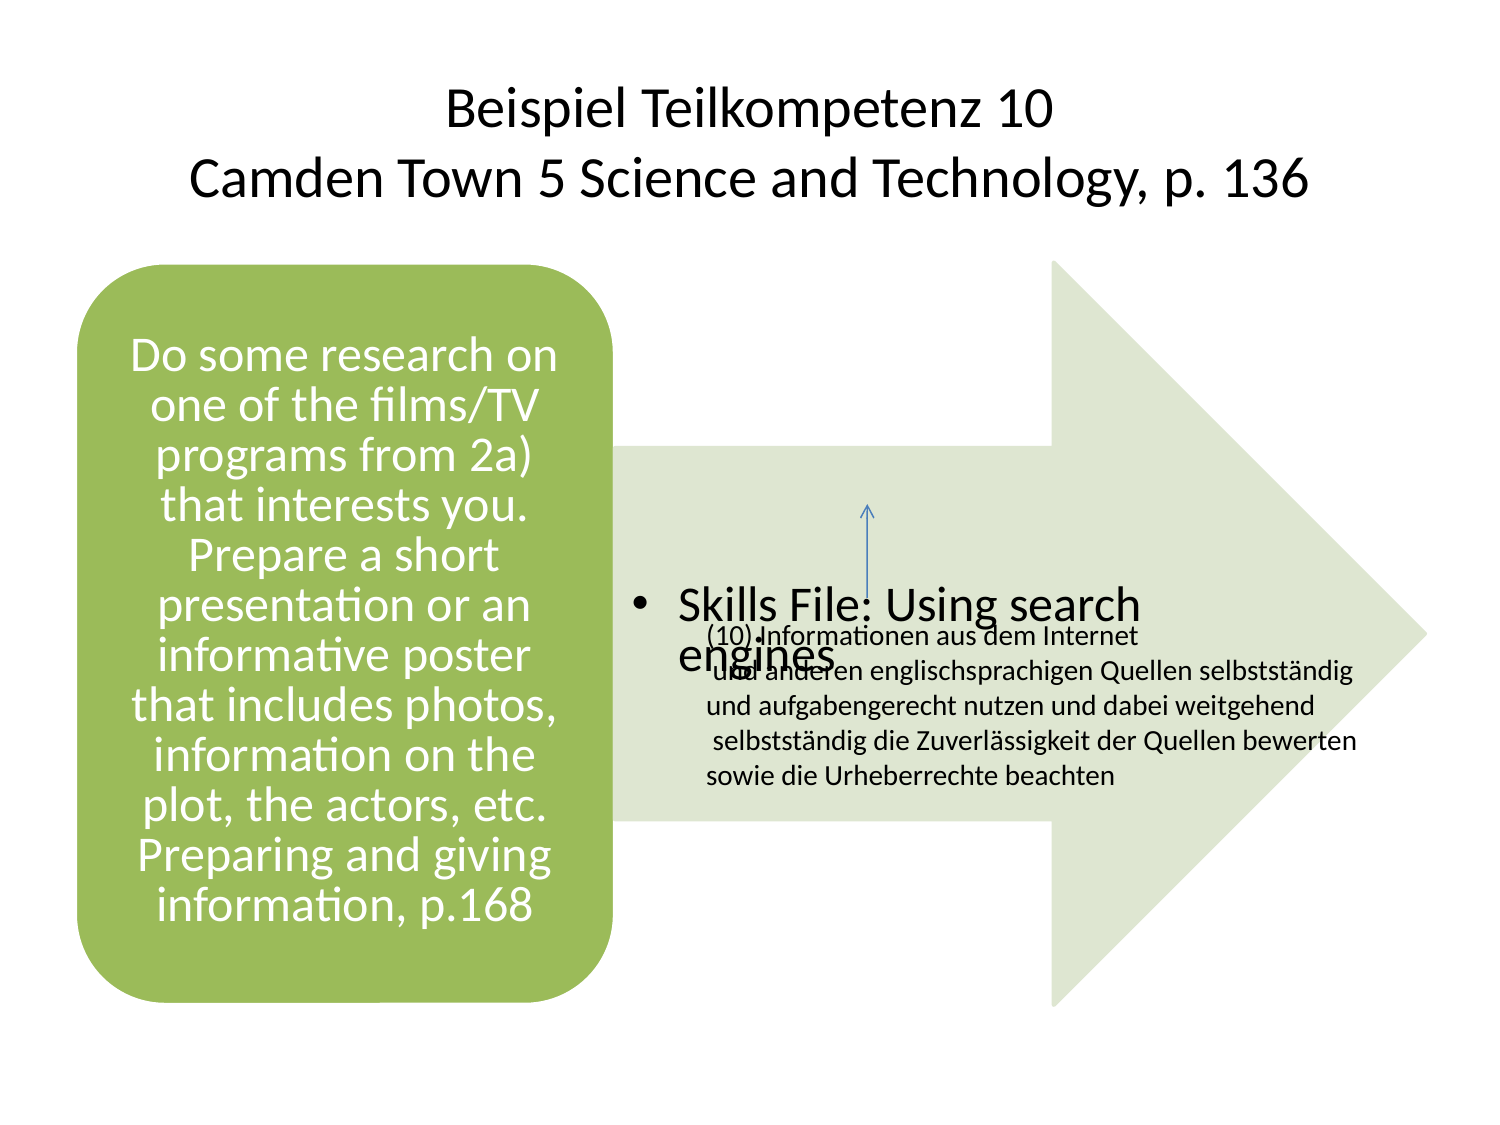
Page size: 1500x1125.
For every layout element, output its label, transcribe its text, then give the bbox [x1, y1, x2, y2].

title Beispiel Teilkompetenz 10 Camden Town 5 Science and Technology, p. 136 [75, 45, 1425, 233]
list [74, 262, 1426, 1006]
